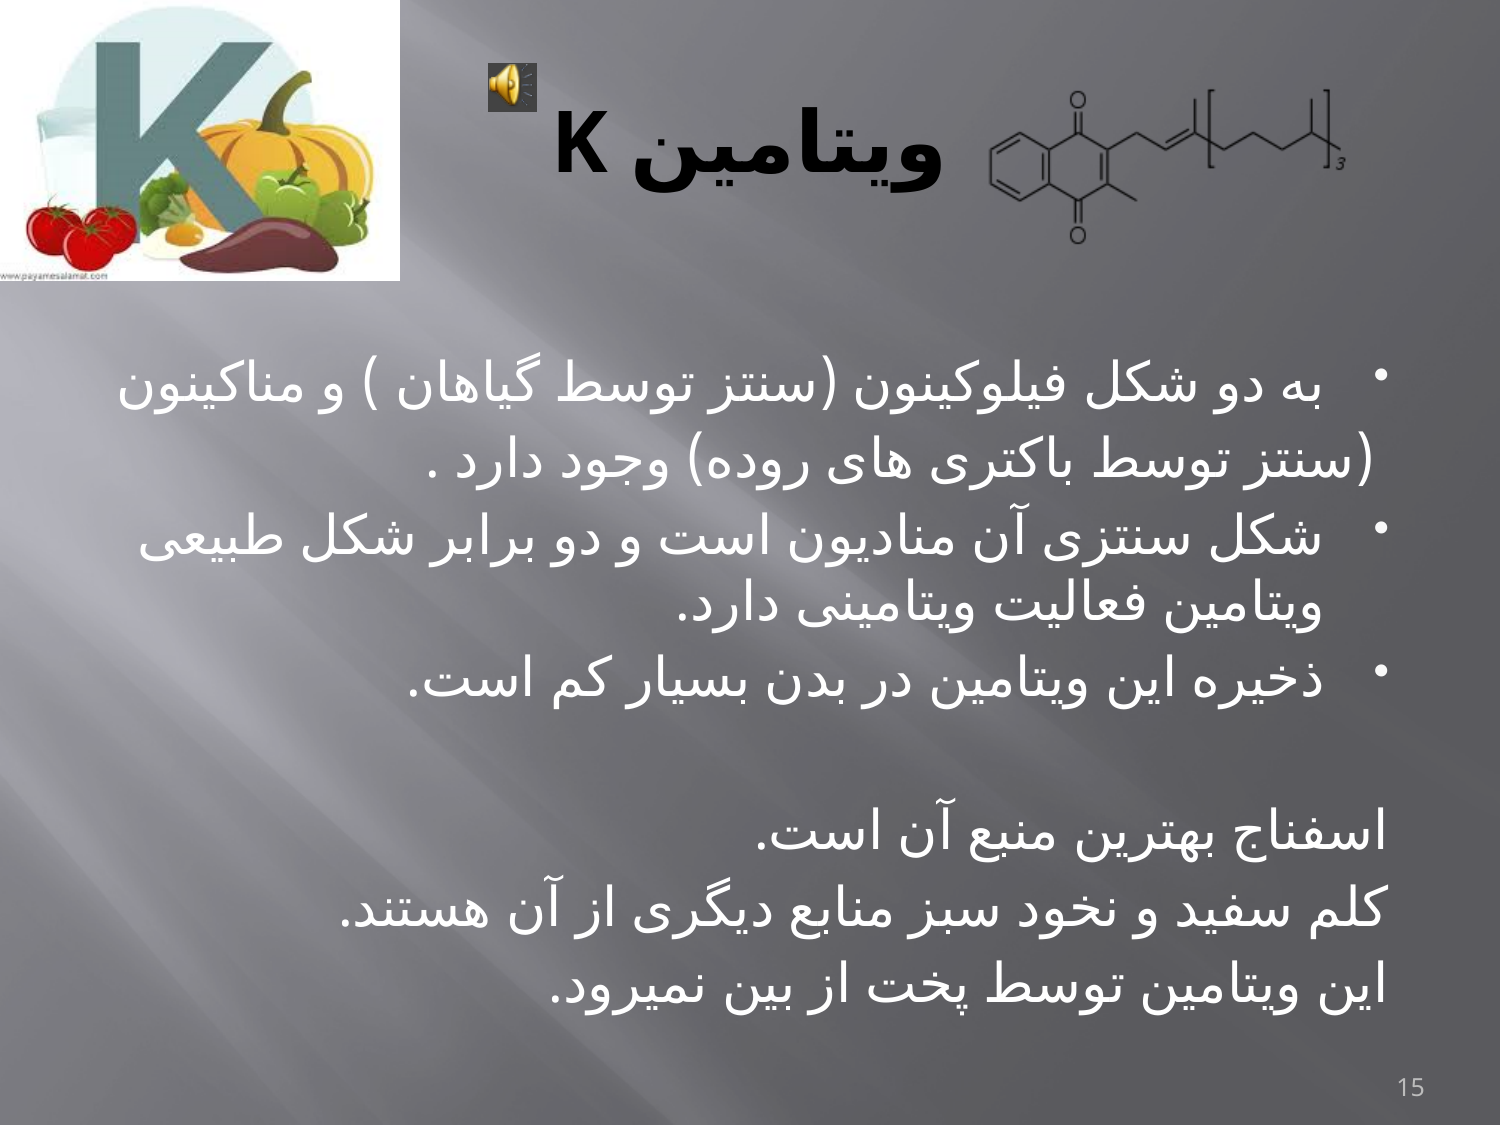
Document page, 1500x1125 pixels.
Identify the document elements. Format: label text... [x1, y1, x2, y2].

slide_number 15 [1299, 1052, 1425, 1113]
list به دو شکل فیلوکینون (سنتز توسط گیاهان ) و مناکینون (سنتز توسط باکتری های روده) وجود دارد . شکل سنتزی آن منادیون است و دو برابر شکل طبیعی ویتامین فعالیت ویتامینی دارد. ذخیره این ویتامین در بدن بسیار کم است. اسفناج بهترین منبع آن است. کلم سفید و نخود سبز منابع دیگری از آن هستند. این ویتامین توسط پخت از بین نمیرود. [75, 262, 1425, 1035]
picture [0, 0, 401, 281]
picture [974, 74, 1366, 260]
title ویتامین K [443, 45, 1425, 233]
picture [487, 62, 538, 113]
